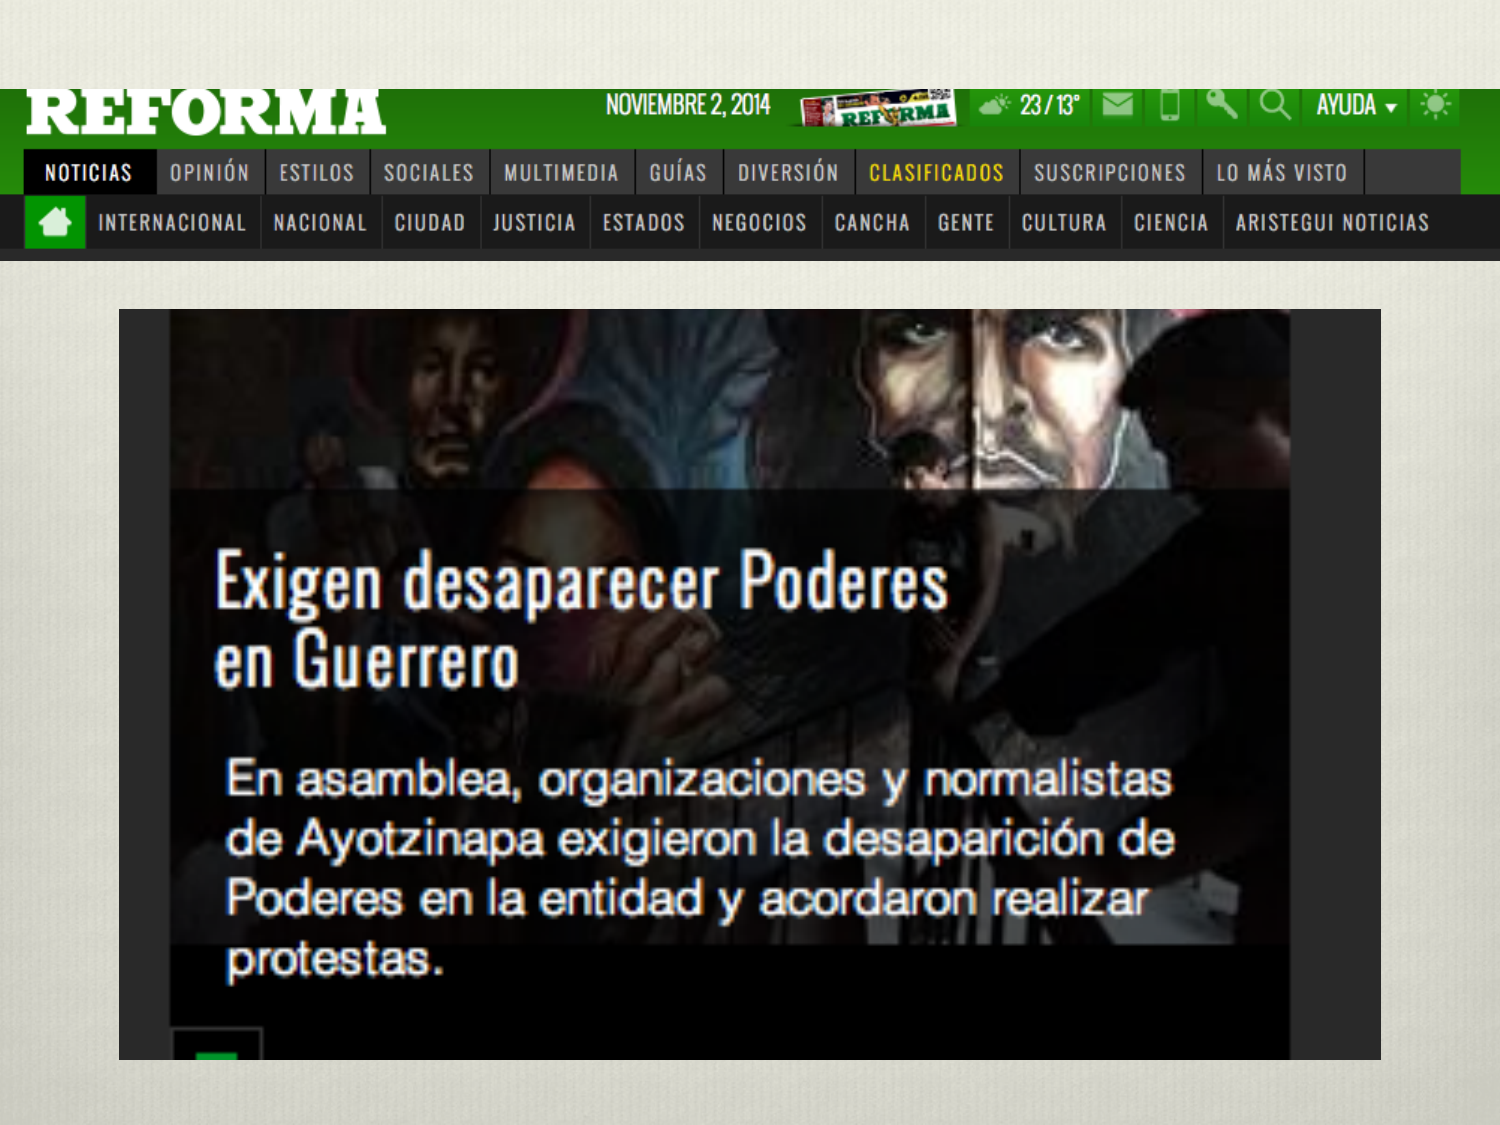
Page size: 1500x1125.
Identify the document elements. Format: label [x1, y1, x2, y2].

list [117, 308, 1382, 1061]
picture [0, 88, 1500, 262]
